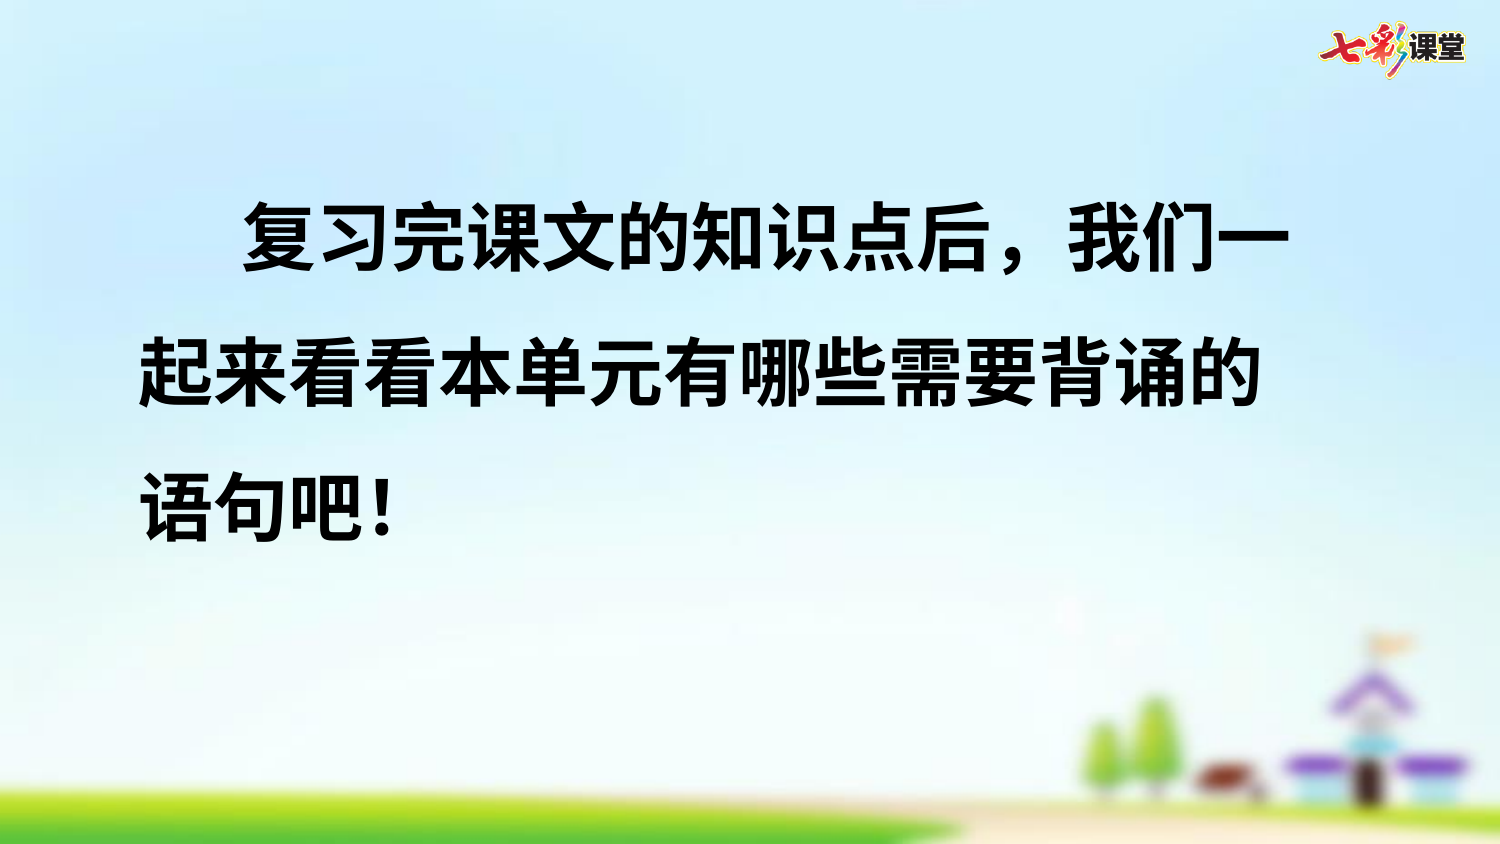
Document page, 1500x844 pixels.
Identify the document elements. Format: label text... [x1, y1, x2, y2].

picture [0, 0, 1500, 844]
text_box 复习完课文的知识点后，我们一起来看看本单元有哪些需要背诵的语句吧！ [123, 138, 1317, 559]
